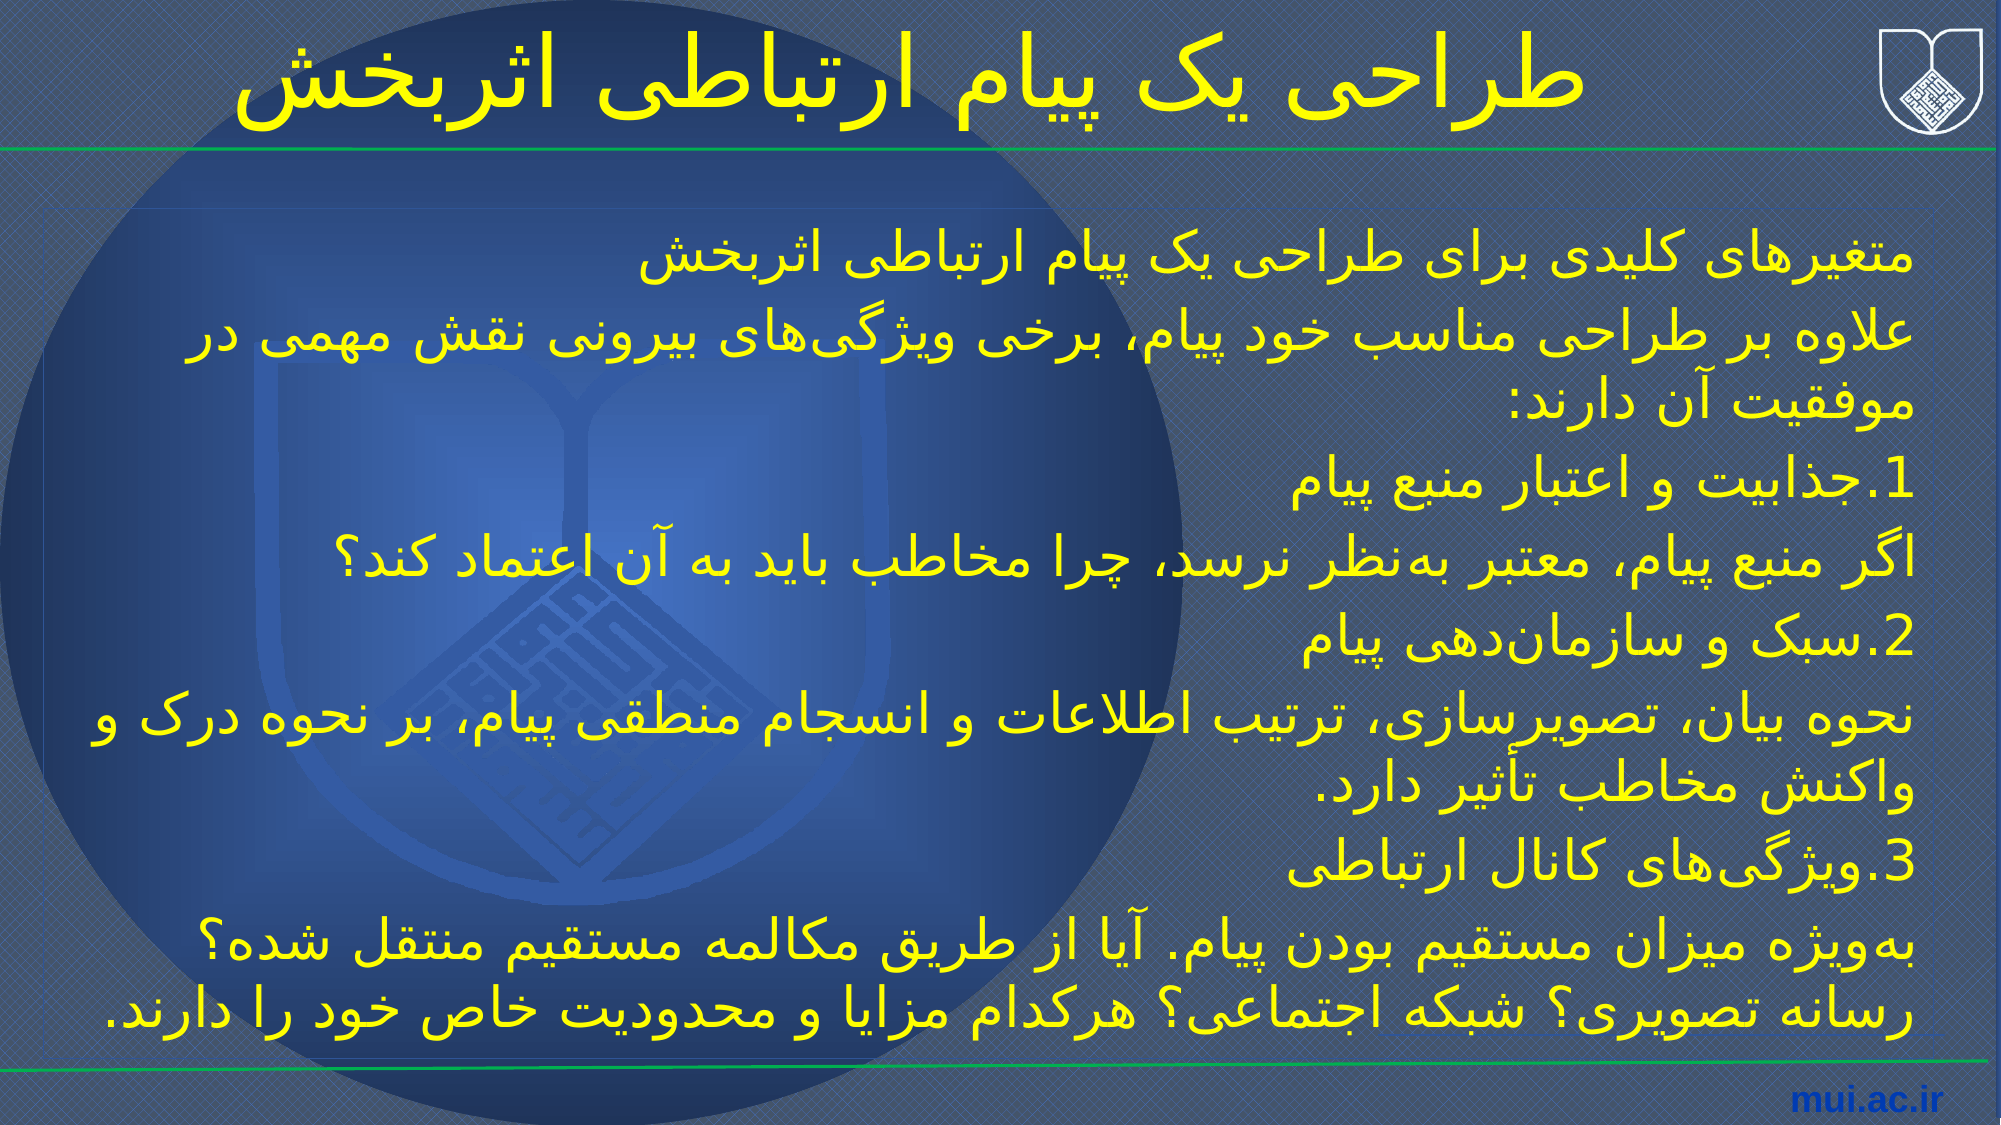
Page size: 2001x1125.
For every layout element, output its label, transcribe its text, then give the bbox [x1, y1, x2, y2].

picture [1874, 0, 1988, 138]
list متغیرهای کلیدی برای طراحی یک پیام ارتباطی اثربخش علاوه بر طراحی مناسب خود پیام، برخی ویژگی‌های بیرونی نقش مهمی در موفقیت آن دارند: 1. جذابیت و اعتبار منبع پیام اگر منبع پیام، معتبر به‌نظر نرسد، چرا مخاطب باید به آن اعتماد کند؟ 2. سبک و سازمان‌دهی پیام نحوه بیان، تصویرسازی، ترتیب اطلاعات و انسجام منطقی پیام، بر نحوه درک و واکنش مخاطب تأثیر دارد. 3. ویژگی‌های کانال ارتباطی به‌ویژه میزان مستقیم بودن پیام. آیا از طریق مکالمه مستقیم منتقل شده؟ رسانه تصویری؟ شبکه اجتماعی؟ هرکدام مزایا و محدودیت خاص خود را دارند. [43, 208, 1934, 1059]
text_box طراحی یک پیام ارتباطی اثربخش [184, 0, 1638, 117]
